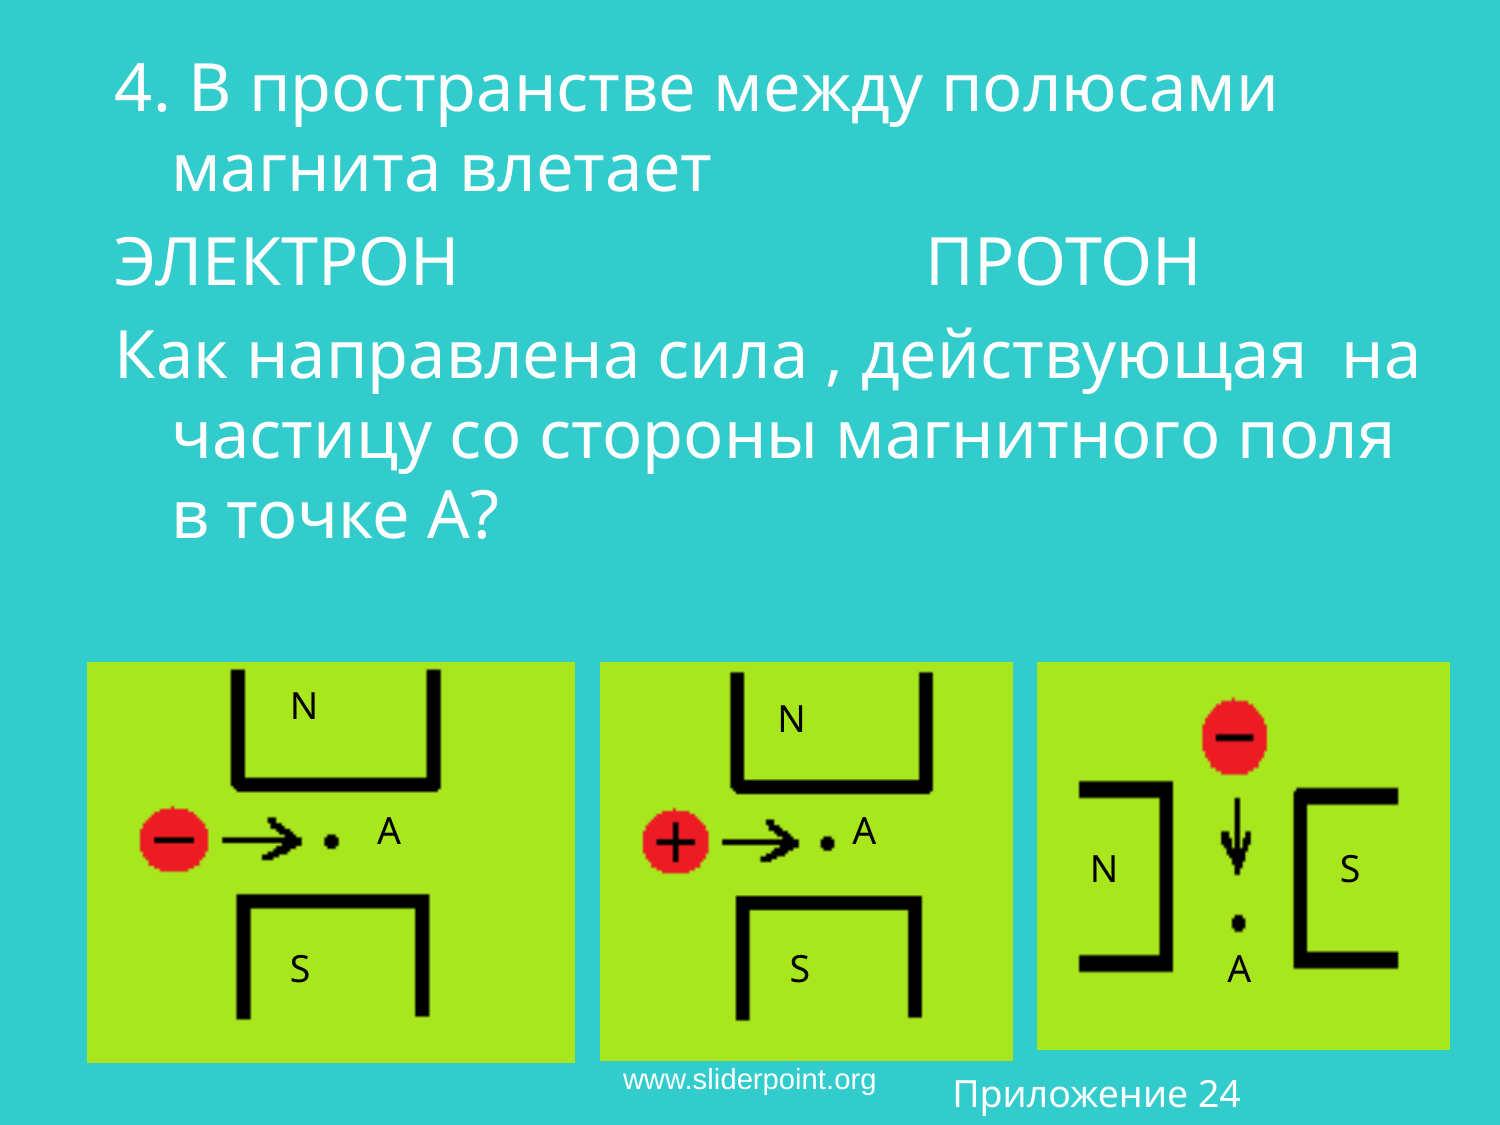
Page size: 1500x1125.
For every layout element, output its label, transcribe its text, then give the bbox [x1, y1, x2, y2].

picture [87, 662, 576, 1063]
text_box Приложение 24 [937, 1062, 1388, 1125]
picture [1037, 662, 1451, 1051]
footer www.sliderpoint.org [512, 1024, 988, 1103]
list 4. В пространстве между полюсами магнита влетает ЭЛЕКТРОН ПРОТОН Как направлена сила , действующая на частицу со стороны магнитного поля в точке А? [99, 37, 1451, 1101]
picture [599, 662, 1013, 1061]
